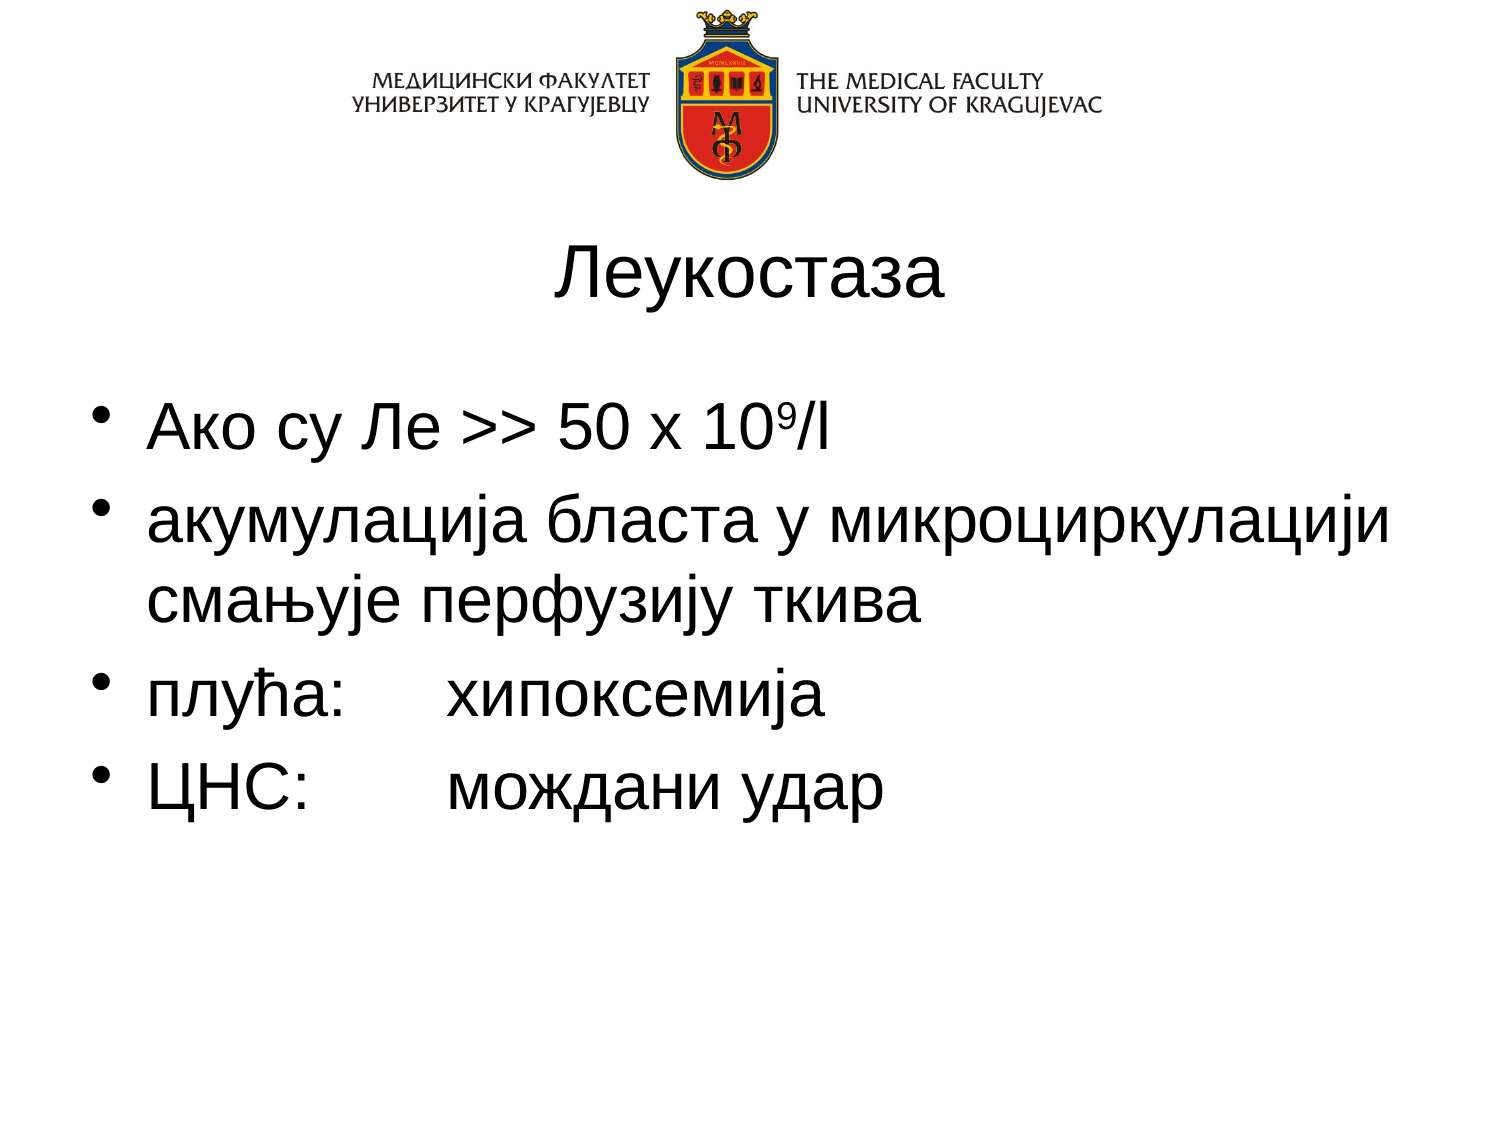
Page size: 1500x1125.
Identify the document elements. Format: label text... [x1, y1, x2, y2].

title Леукостаза [74, 173, 1426, 362]
picture [328, 0, 1125, 173]
list Ако су Ле >> 50 x 109/l акумулација бласта у микроциркулацији смањује перфузију ткива плућа: хипоксемија ЦНС: мождани удар [74, 374, 1426, 1118]
